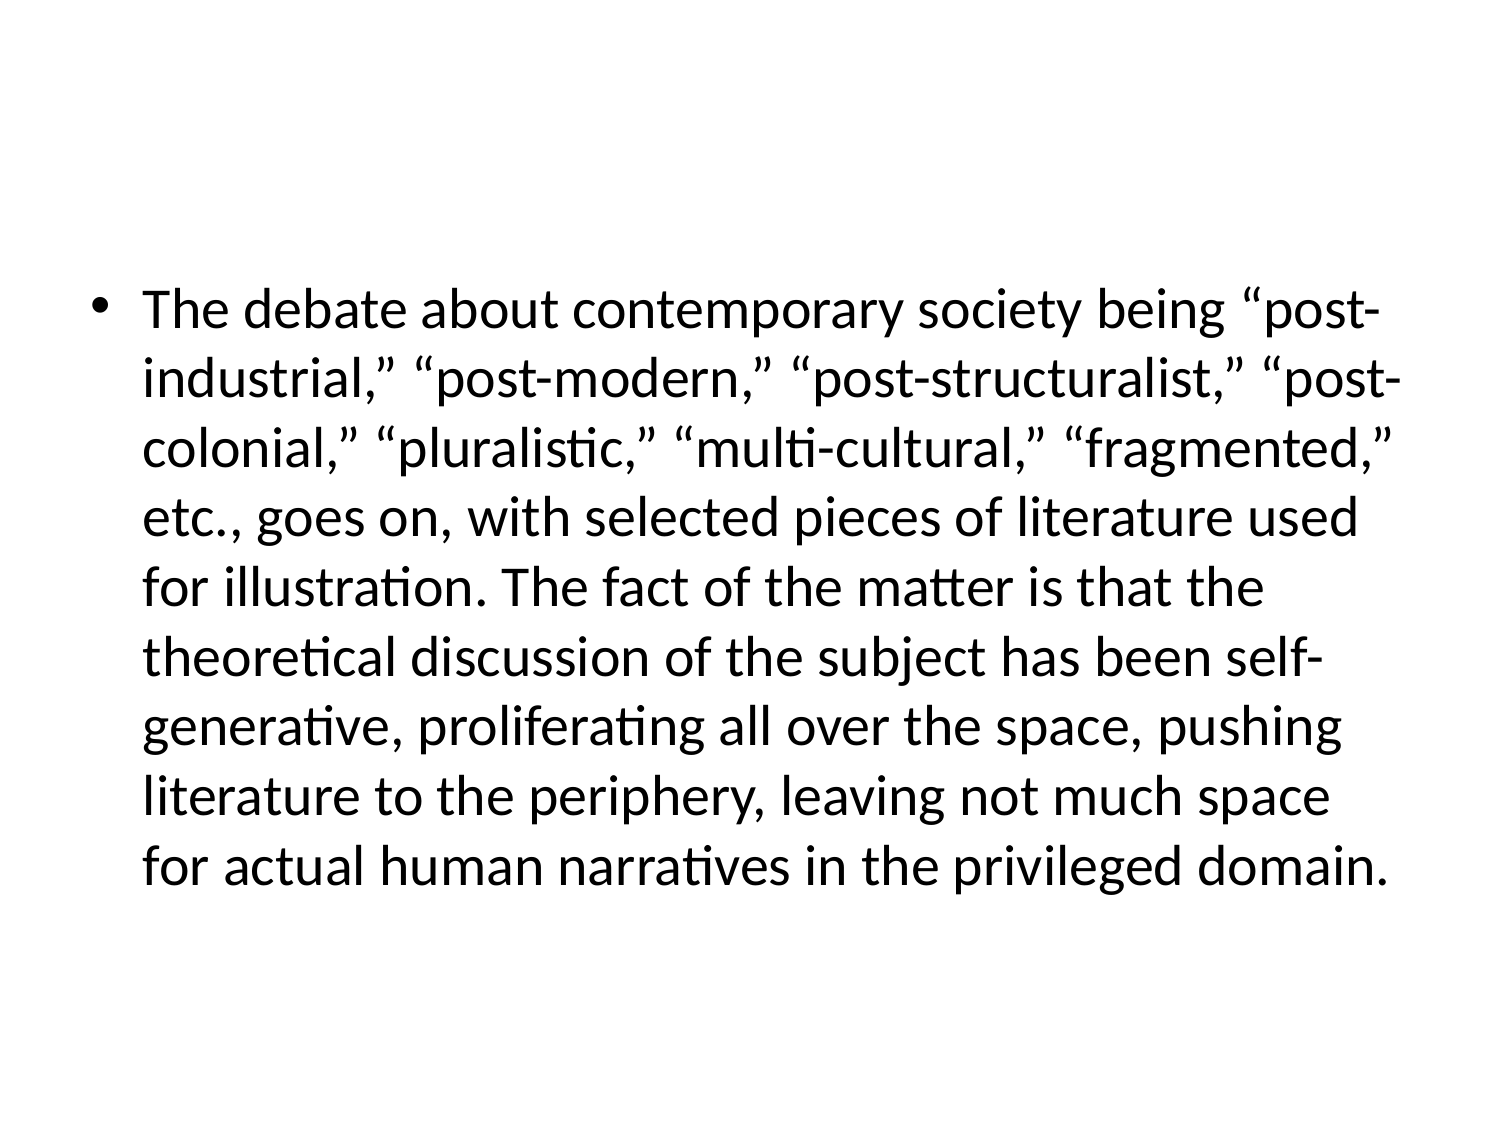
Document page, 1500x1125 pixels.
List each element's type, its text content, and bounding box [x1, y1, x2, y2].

list The debate about contemporary society being “post-industrial,” “post-modern,” “post-structuralist,” “post-colonial,” “pluralistic,” “multi-cultural,” “fragmented,” etc., goes on, with selected pieces of literature used for illustration. The fact of the matter is that the theoretical discussion of the subject has been self-generative, proliferating all over the space, pushing literature to the periphery, leaving not much space for actual human narratives in the privileged domain. [75, 262, 1425, 1005]
